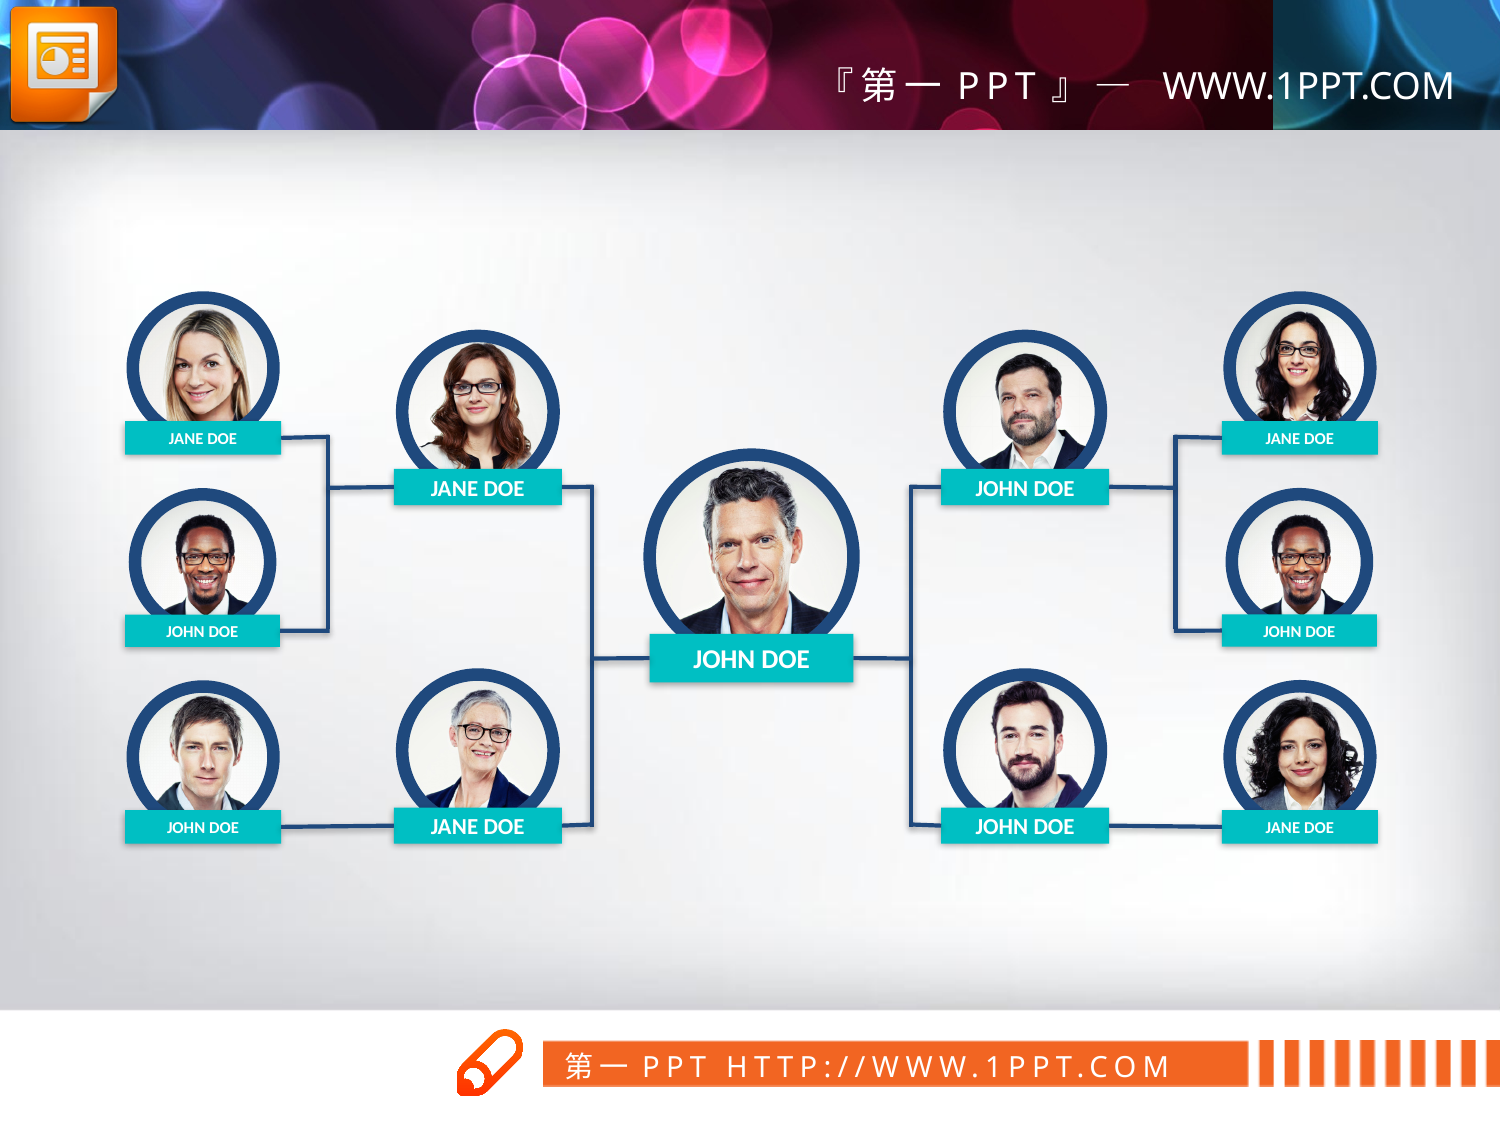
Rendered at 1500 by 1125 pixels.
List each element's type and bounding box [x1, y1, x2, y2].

text_box [393, 674, 563, 844]
text_box [124, 297, 282, 455]
text_box [1221, 297, 1379, 455]
text_box [940, 335, 1110, 506]
text_box [1221, 493, 1378, 647]
text_box [1221, 685, 1379, 844]
text_box [124, 686, 282, 844]
text_box [393, 335, 563, 506]
text_box [649, 454, 854, 683]
picture [0, 0, 1500, 1012]
text_box [940, 674, 1110, 844]
picture [543, 1040, 1500, 1087]
text_box [124, 494, 281, 648]
